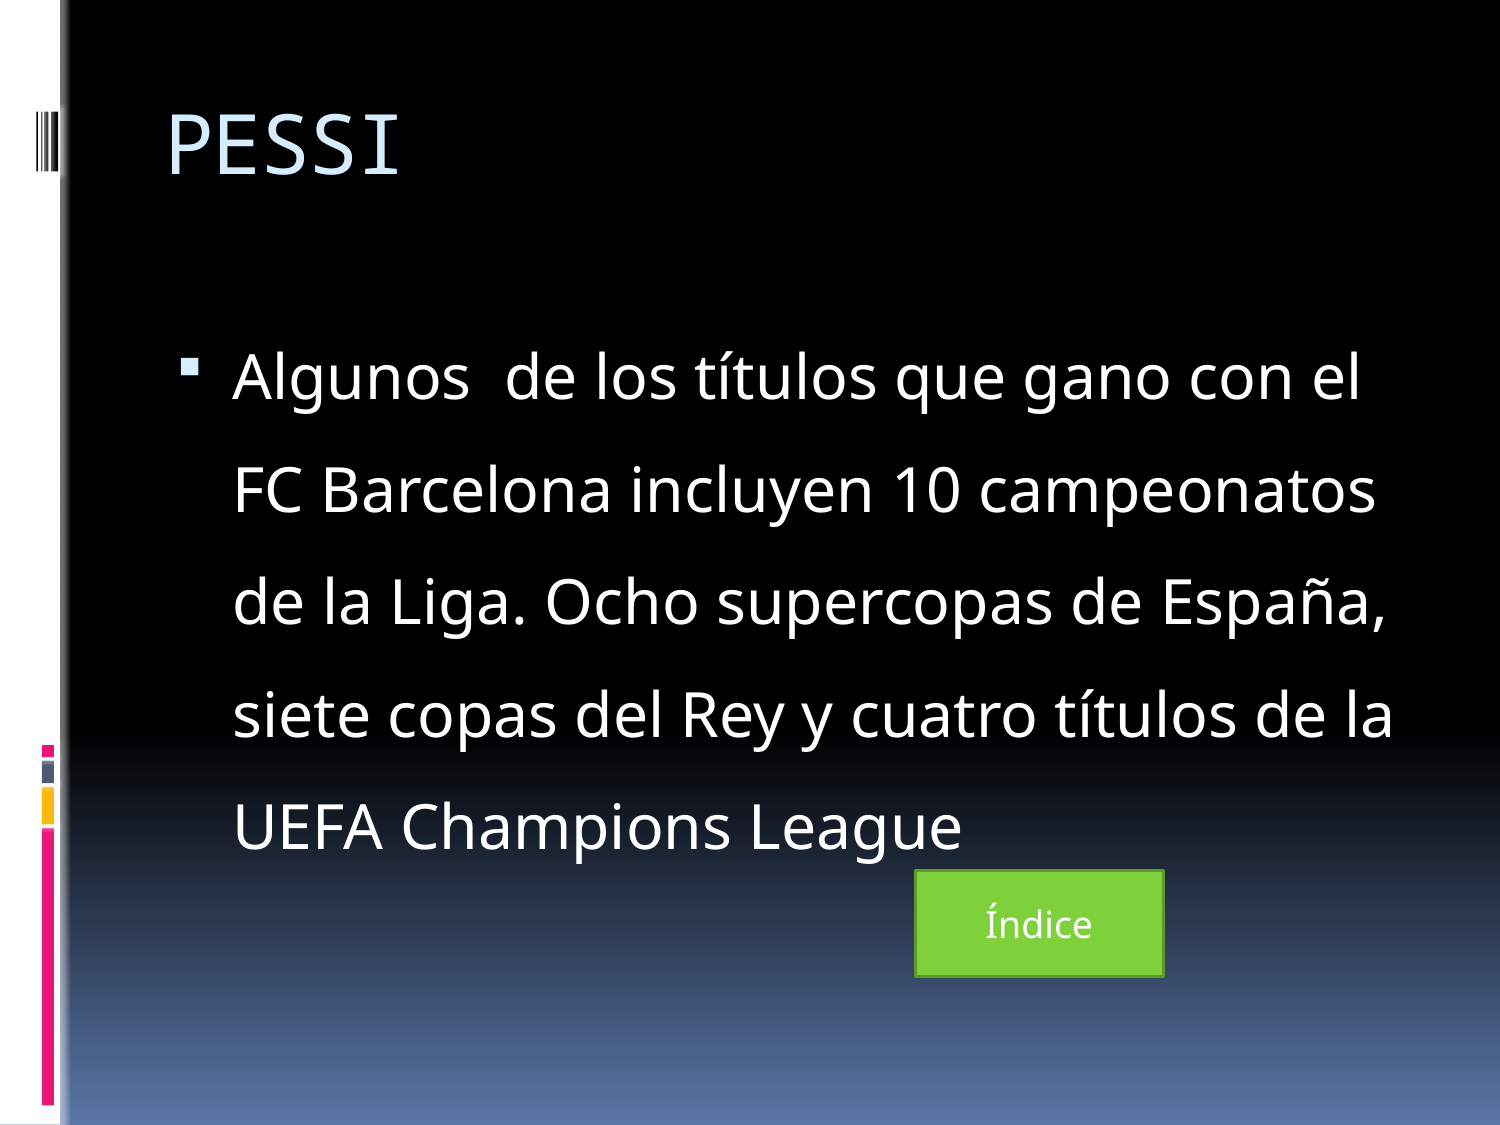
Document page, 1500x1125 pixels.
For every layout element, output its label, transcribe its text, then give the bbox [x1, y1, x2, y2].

title PESSI [150, 83, 1425, 234]
list Algunos de los títulos que gano con el FC Barcelona incluyen 10 campeonatos de la Liga. Ocho supercopas de España, siete copas del Rey y cuatro títulos de la UEFA Champions League [150, 292, 1425, 1043]
text_box Índice [914, 869, 1165, 978]
